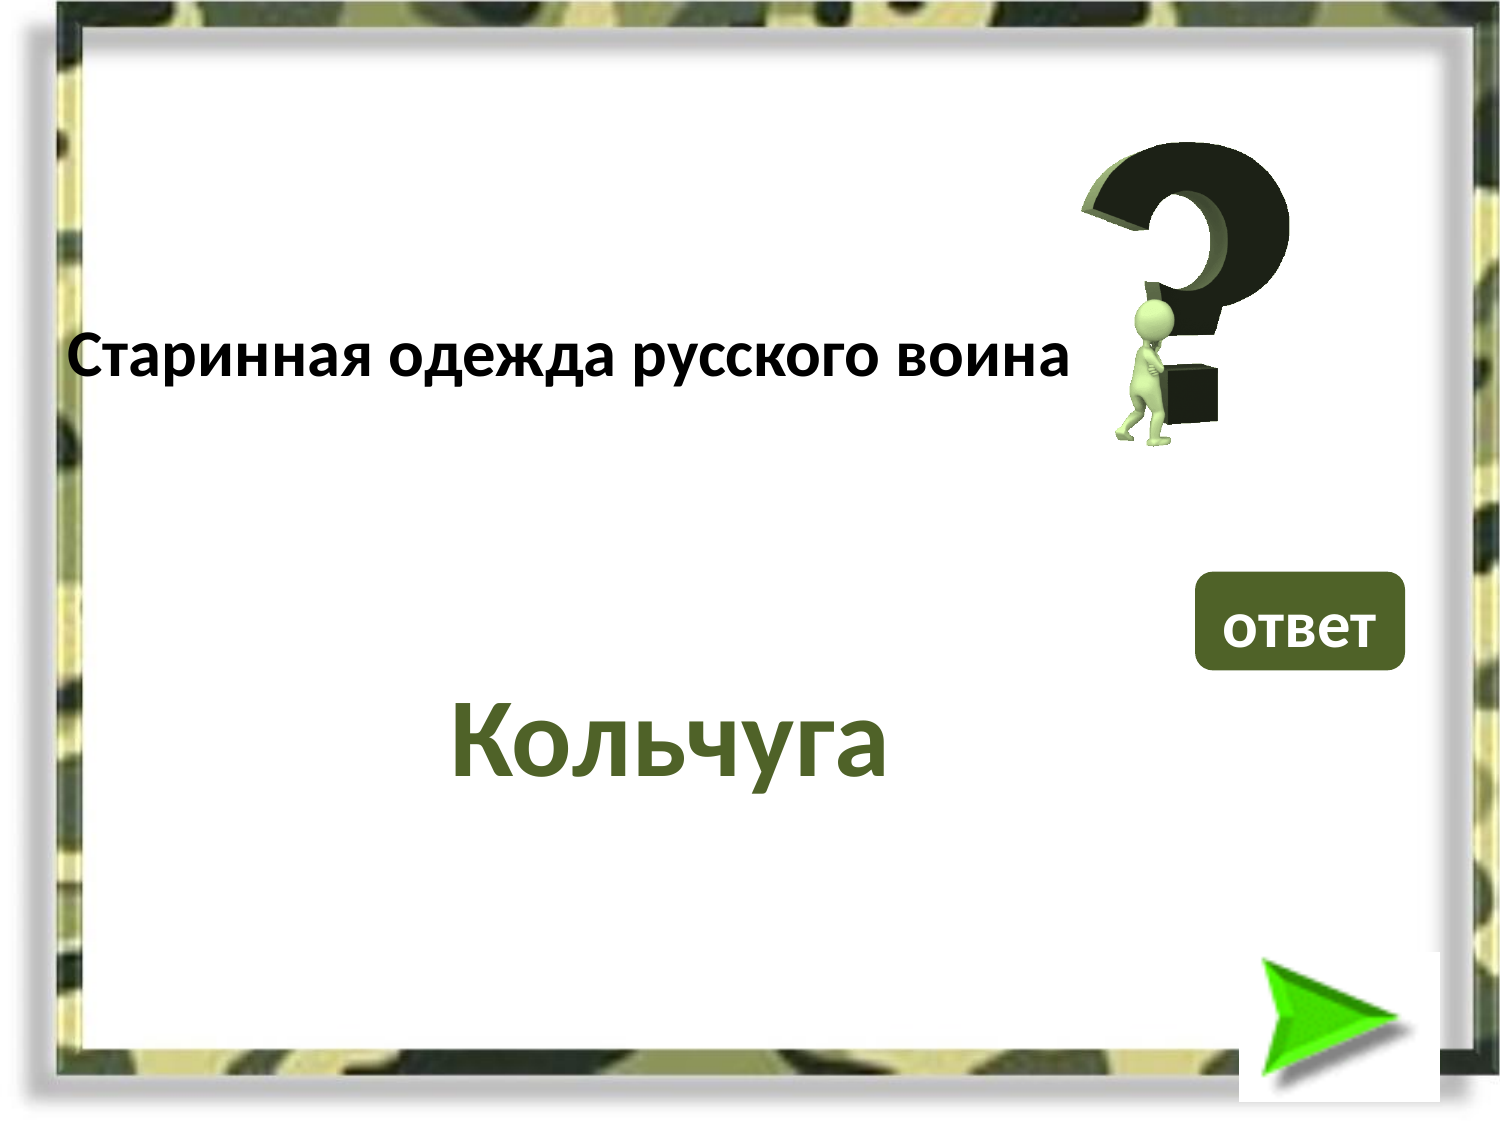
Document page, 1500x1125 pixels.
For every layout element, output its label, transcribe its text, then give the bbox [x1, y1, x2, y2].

text_box ответ [1195, 571, 1406, 671]
text_box Старинная одежда русского воина [53, 302, 1040, 398]
picture [0, 0, 1500, 1125]
text_box Кольчуга [295, 656, 1046, 807]
